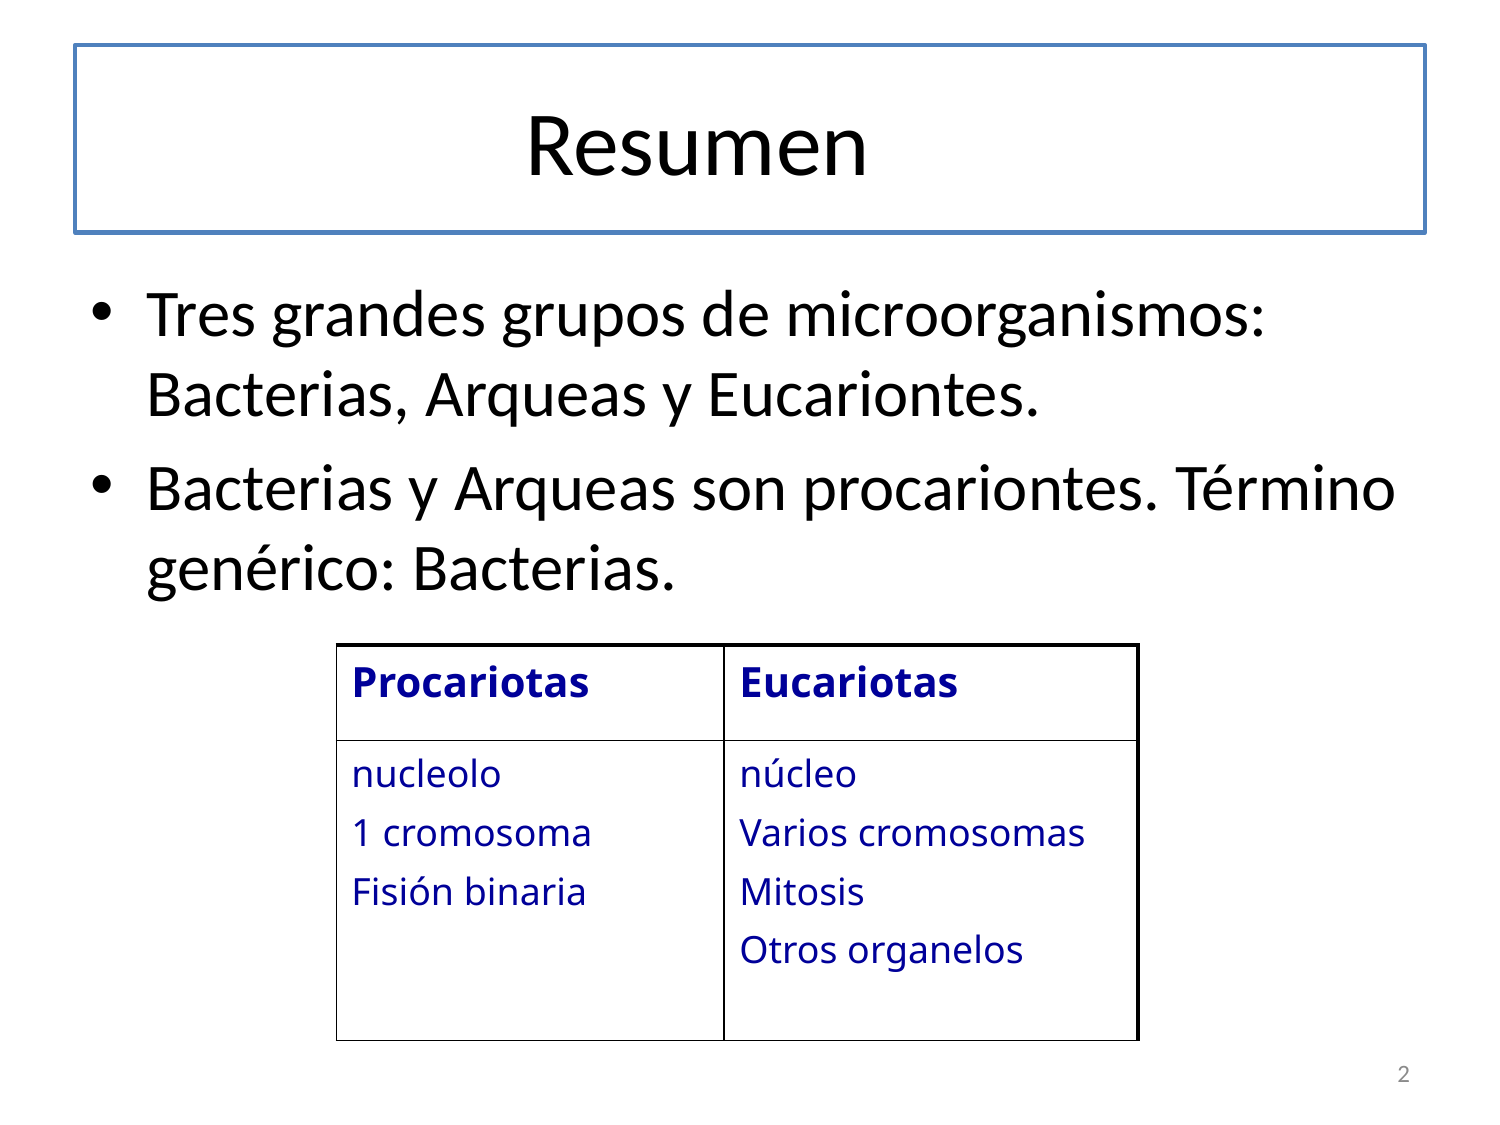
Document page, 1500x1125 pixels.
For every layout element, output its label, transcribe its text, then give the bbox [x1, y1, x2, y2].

table_header Procariotas [337, 647, 723, 740]
list Tres grandes grupos de microorganismos: Bacterias, Arqueas y Eucariontes. Bacterias y Arqueas son procariontes. Término genérico: Bacterias. [75, 262, 1425, 1005]
table_cell núcleo Varios cromosomas Mitosis Otros organelos [725, 741, 1136, 1040]
title Resumen [73, 43, 1427, 235]
slide_number 2 [1074, 1042, 1425, 1103]
table_cell nucleolo 1 cromosoma Fisión binaria [337, 741, 723, 1040]
table_header Eucariotas [725, 647, 1136, 740]
